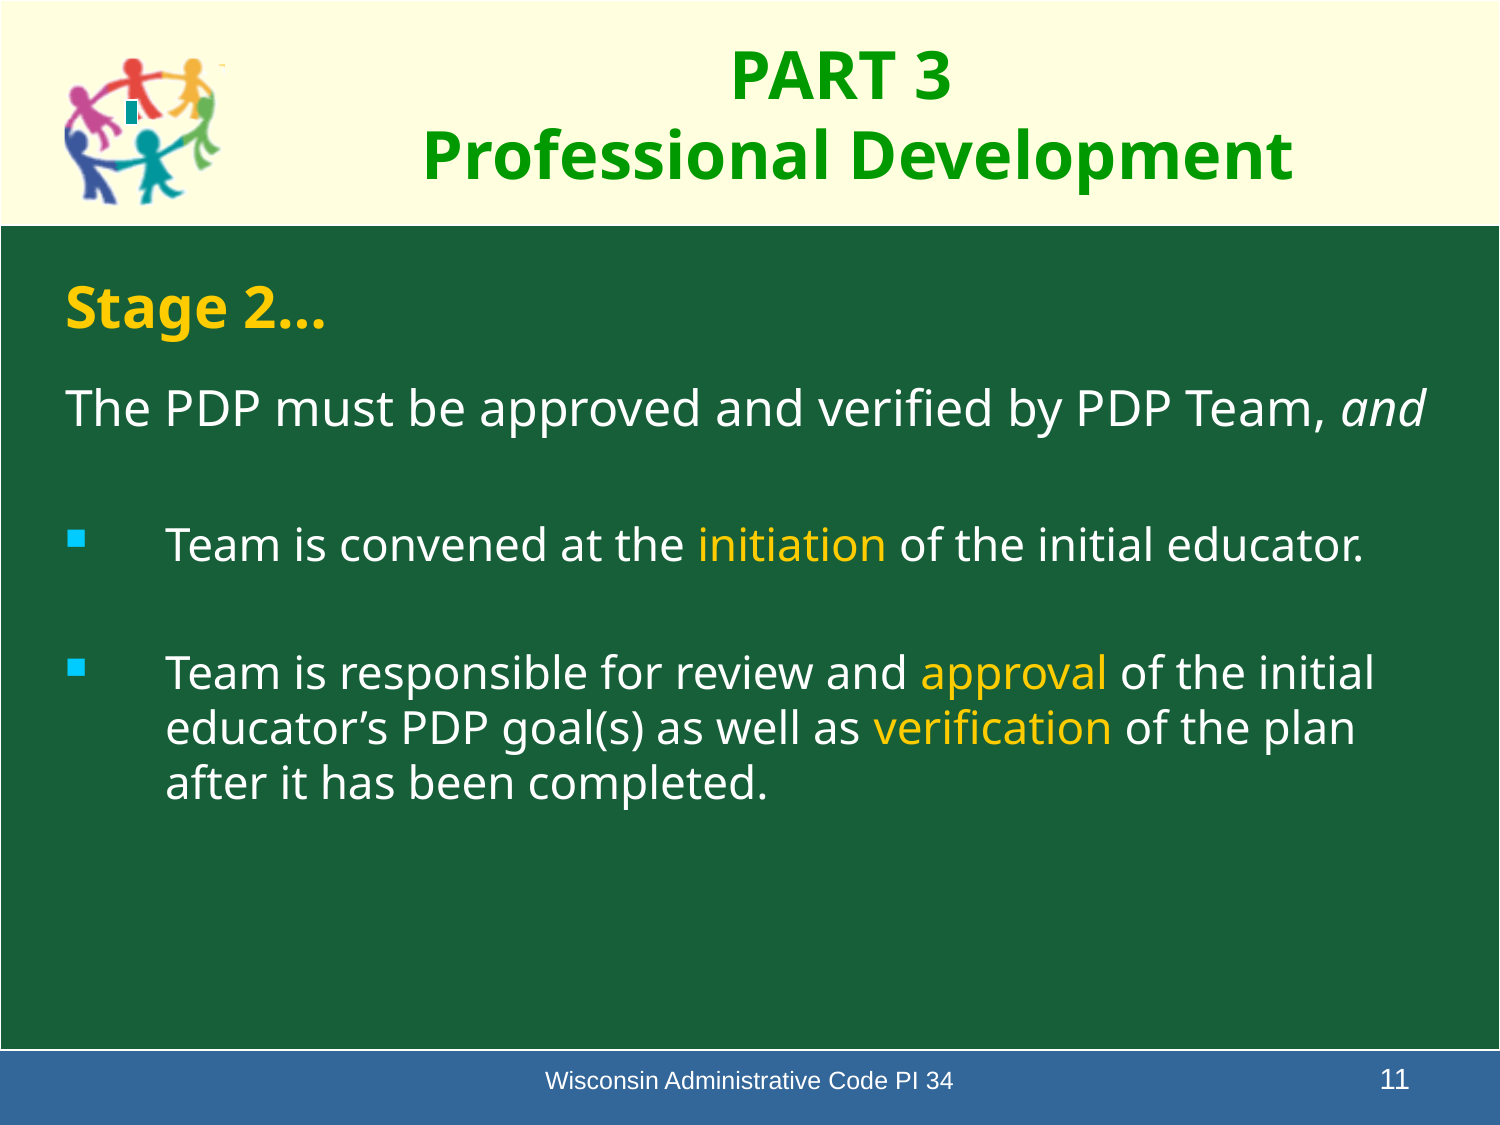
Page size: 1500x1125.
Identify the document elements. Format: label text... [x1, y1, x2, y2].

list Stage 2… The PDP must be approved and verified by PDP Team, and Team is convened at the initiation of the initial educator. Team is responsible for review and approval of the initial educator’s PDP goal(s) as well as verification of the plan after it has been completed. [49, 262, 1451, 1001]
footer Wisconsin Administrative Code PI 34 [512, 1050, 988, 1103]
text_box [0, 224, 1500, 1050]
slide_number 11 [1074, 1050, 1426, 1103]
picture [50, 37, 225, 212]
title PART 3 Professional Development [237, 24, 1463, 201]
